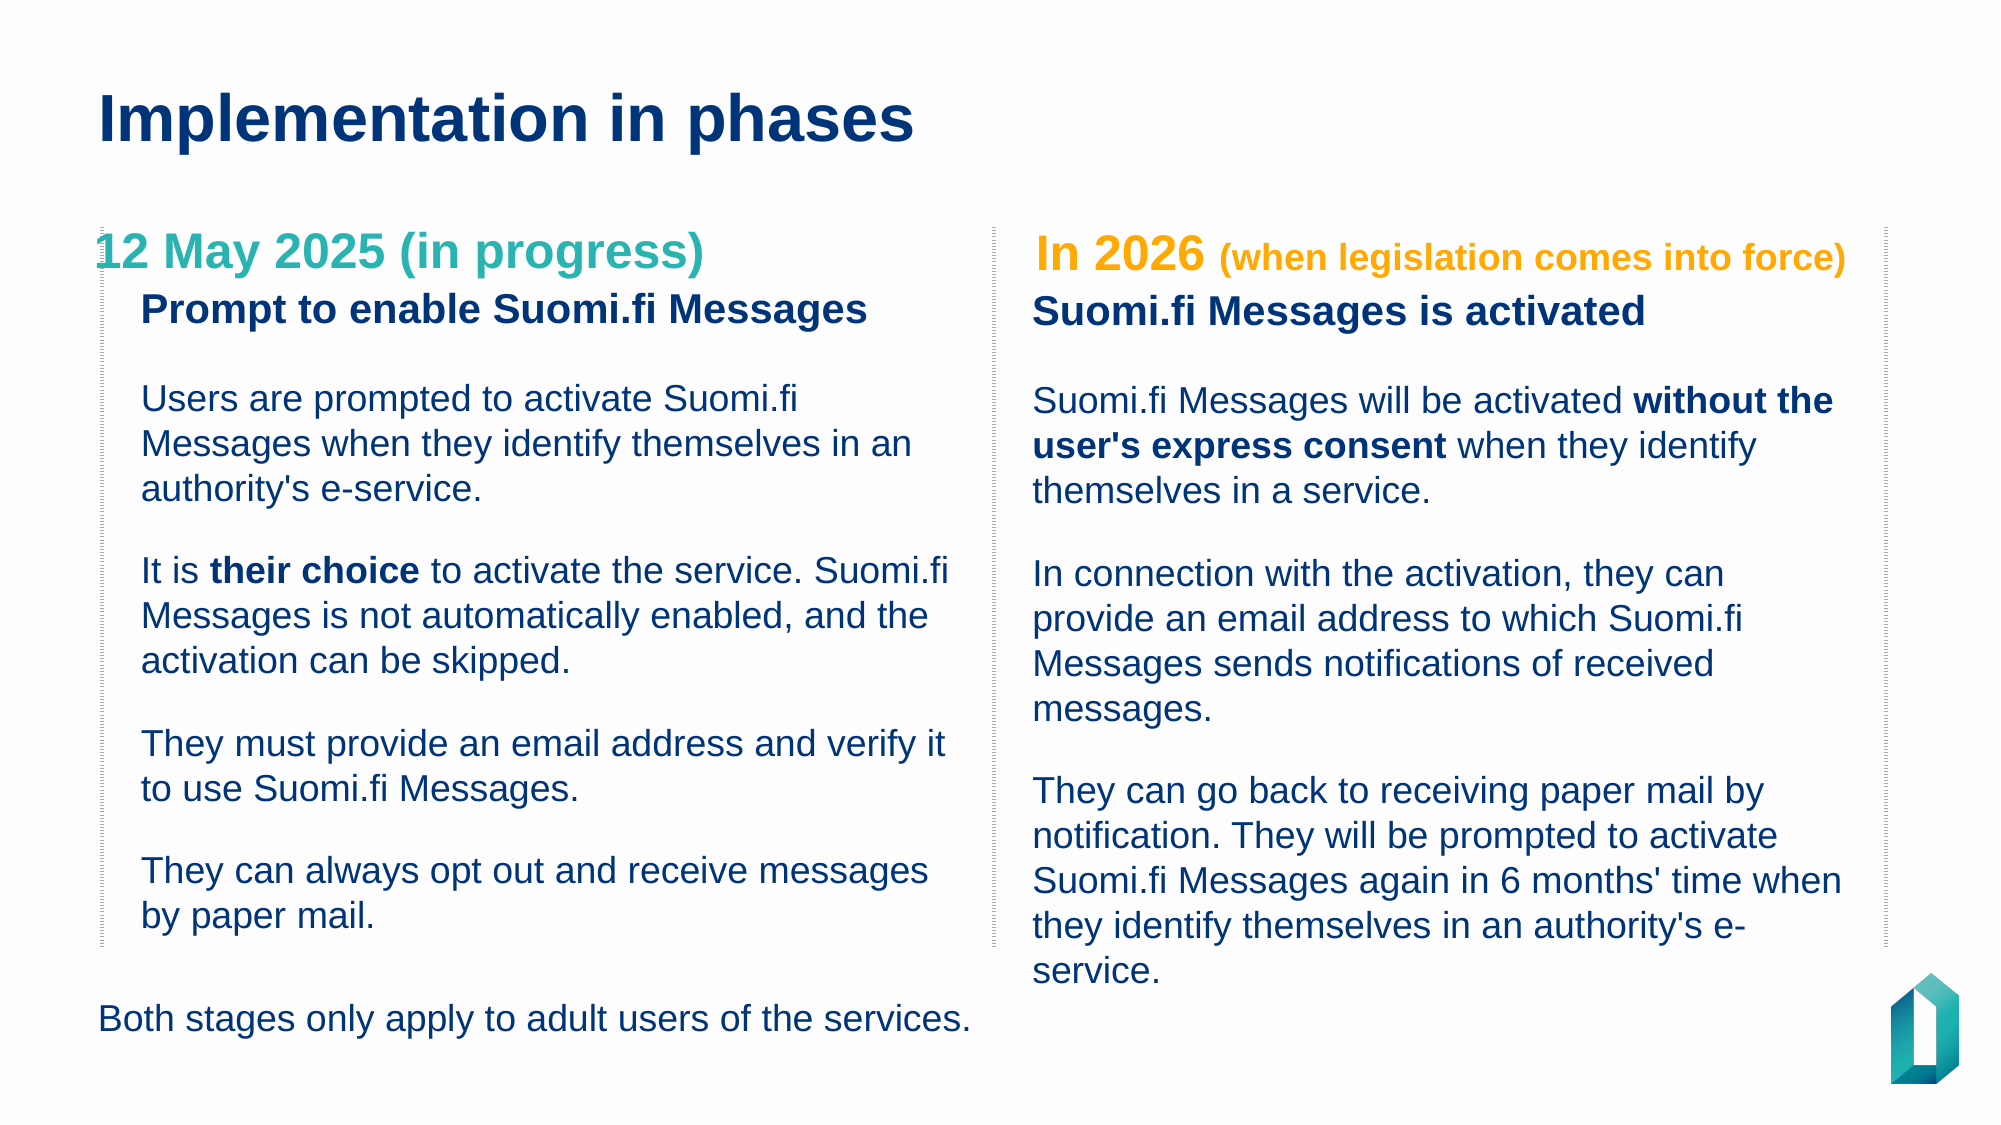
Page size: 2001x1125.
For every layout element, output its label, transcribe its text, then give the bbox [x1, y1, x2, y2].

text_box Suomi.fi Messages will be activated without the user's express consent when they identify themselves in a service. In connection with the activation, they can provide an email address to which Suomi.fi Messages sends notifications of received messages. They can go back to receiving paper mail by notification. They will be prompted to activate Suomi.fi Messages again in 6 months' time when they identify themselves in an authority's e-service. [1017, 368, 1874, 901]
title Implementation in phases [83, 37, 1886, 163]
text_box Both stages only apply to adult users of the services. [83, 986, 1466, 1046]
text_box Users are prompted to activate Suomi.fi Messages when they identify themselves in an authority's e-service. It is their choice to activate the service. Suomi.fi Messages is not automatically enabled, and the activation can be skipped. They must provide an email address and verify it to use Suomi.fi Messages. They can always opt out and receive messages by paper mail. [125, 366, 965, 898]
text_box 12 May 2025 (in progress) [78, 210, 720, 286]
text_box In 2026 (when legislation comes into force) [1021, 213, 1876, 348]
text_box Suomi.fi Messages is activated [1017, 276, 1833, 335]
picture [1891, 973, 1959, 1084]
text_box Prompt to enable Suomi.fi Messages [125, 274, 941, 333]
table_header [102, 227, 994, 948]
table_header [994, 227, 1886, 948]
